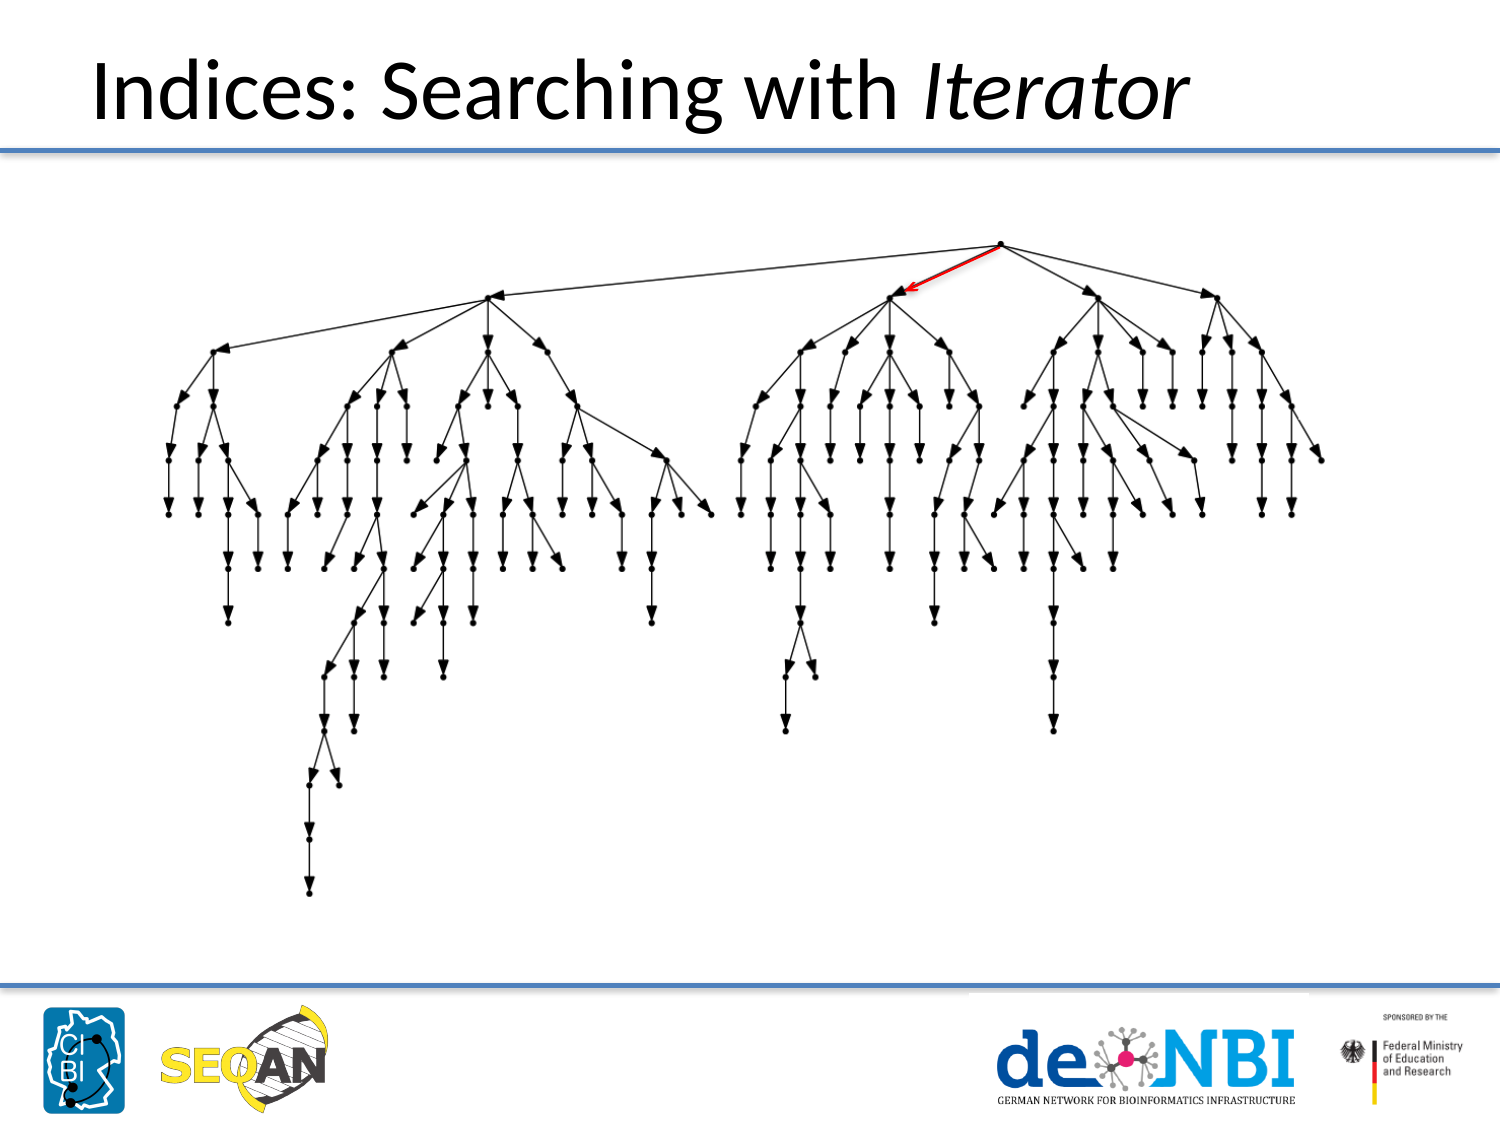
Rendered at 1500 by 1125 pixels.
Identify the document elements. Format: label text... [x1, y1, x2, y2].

picture [969, 993, 1309, 1122]
picture [162, 239, 1339, 914]
picture [48, 1010, 120, 1109]
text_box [903, 246, 1001, 292]
picture [141, 1002, 332, 1121]
title Indices: Searching with Iterator [75, 25, 1425, 145]
